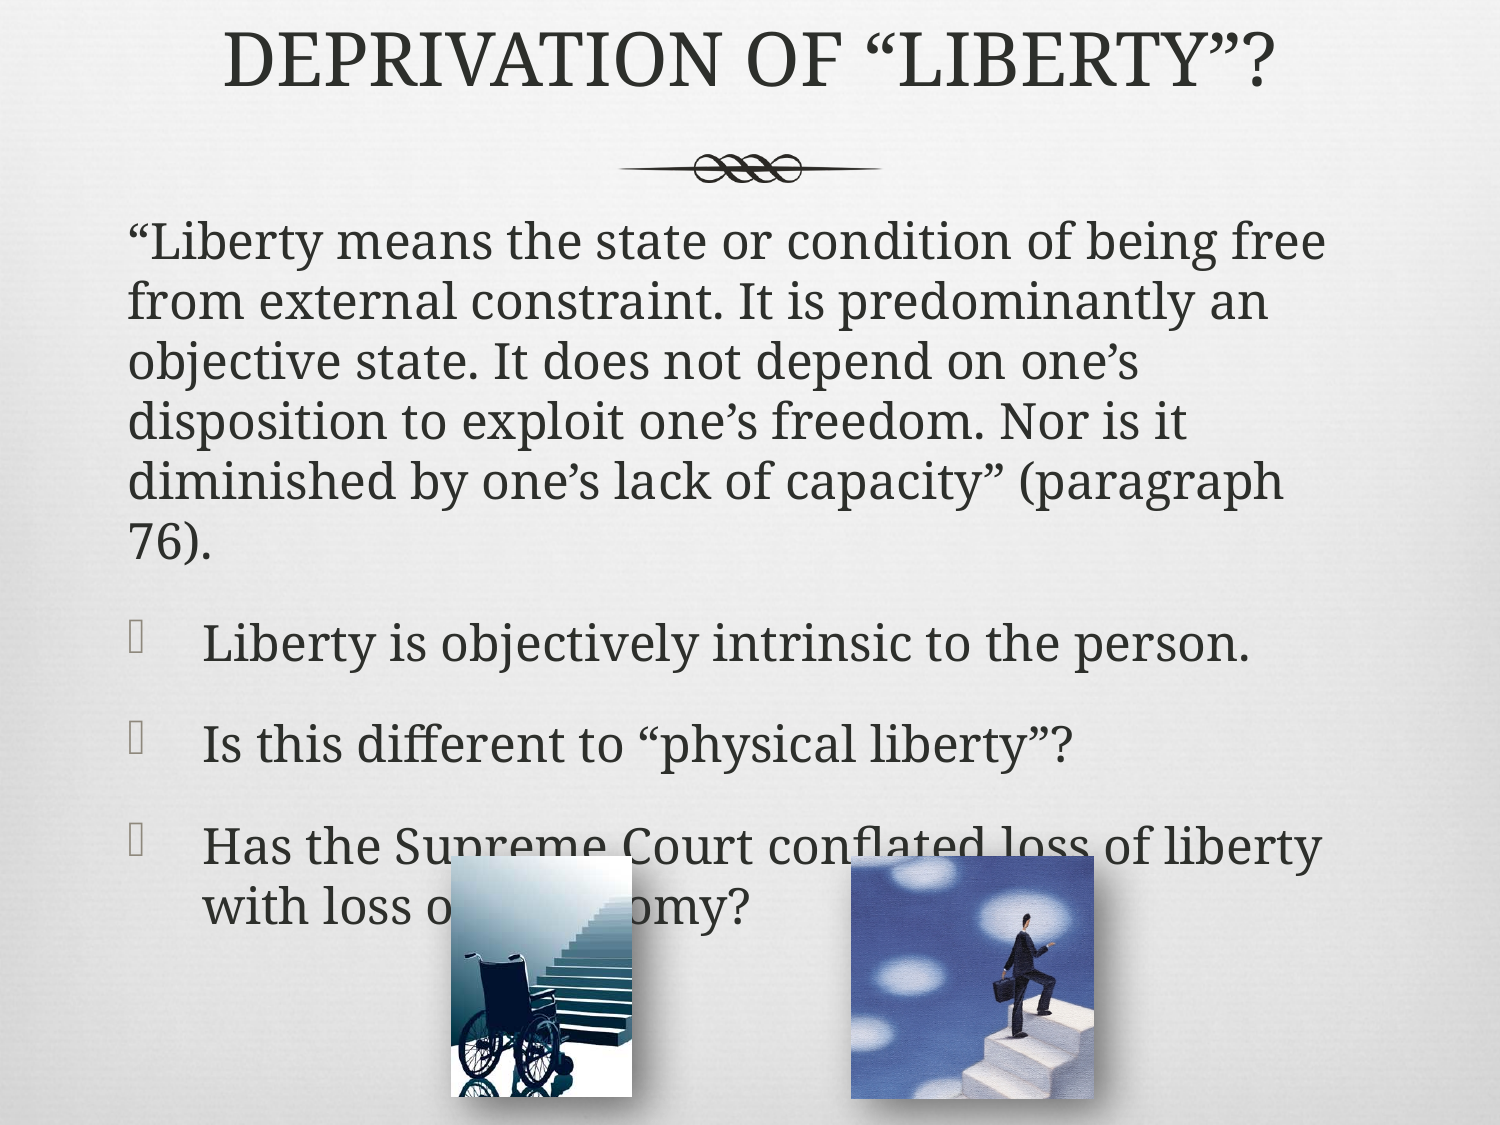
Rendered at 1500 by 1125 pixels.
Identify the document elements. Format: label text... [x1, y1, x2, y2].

picture [451, 855, 633, 1098]
title Deprivation of “Liberty”? [112, 0, 1388, 145]
picture [851, 855, 1095, 1099]
picture [615, 154, 885, 183]
list “Liberty means the state or condition of being free from external constraint. It is predominantly an objective state. It does not depend on one’s disposition to exploit one’s freedom. Nor is it diminished by one’s lack of capacity” (paragraph 76). Liberty is objectively intrinsic to the person. Is this different to “physical liberty”? Has the Supreme Court conflated loss of liberty with loss of autonomy? [112, 202, 1388, 1078]
